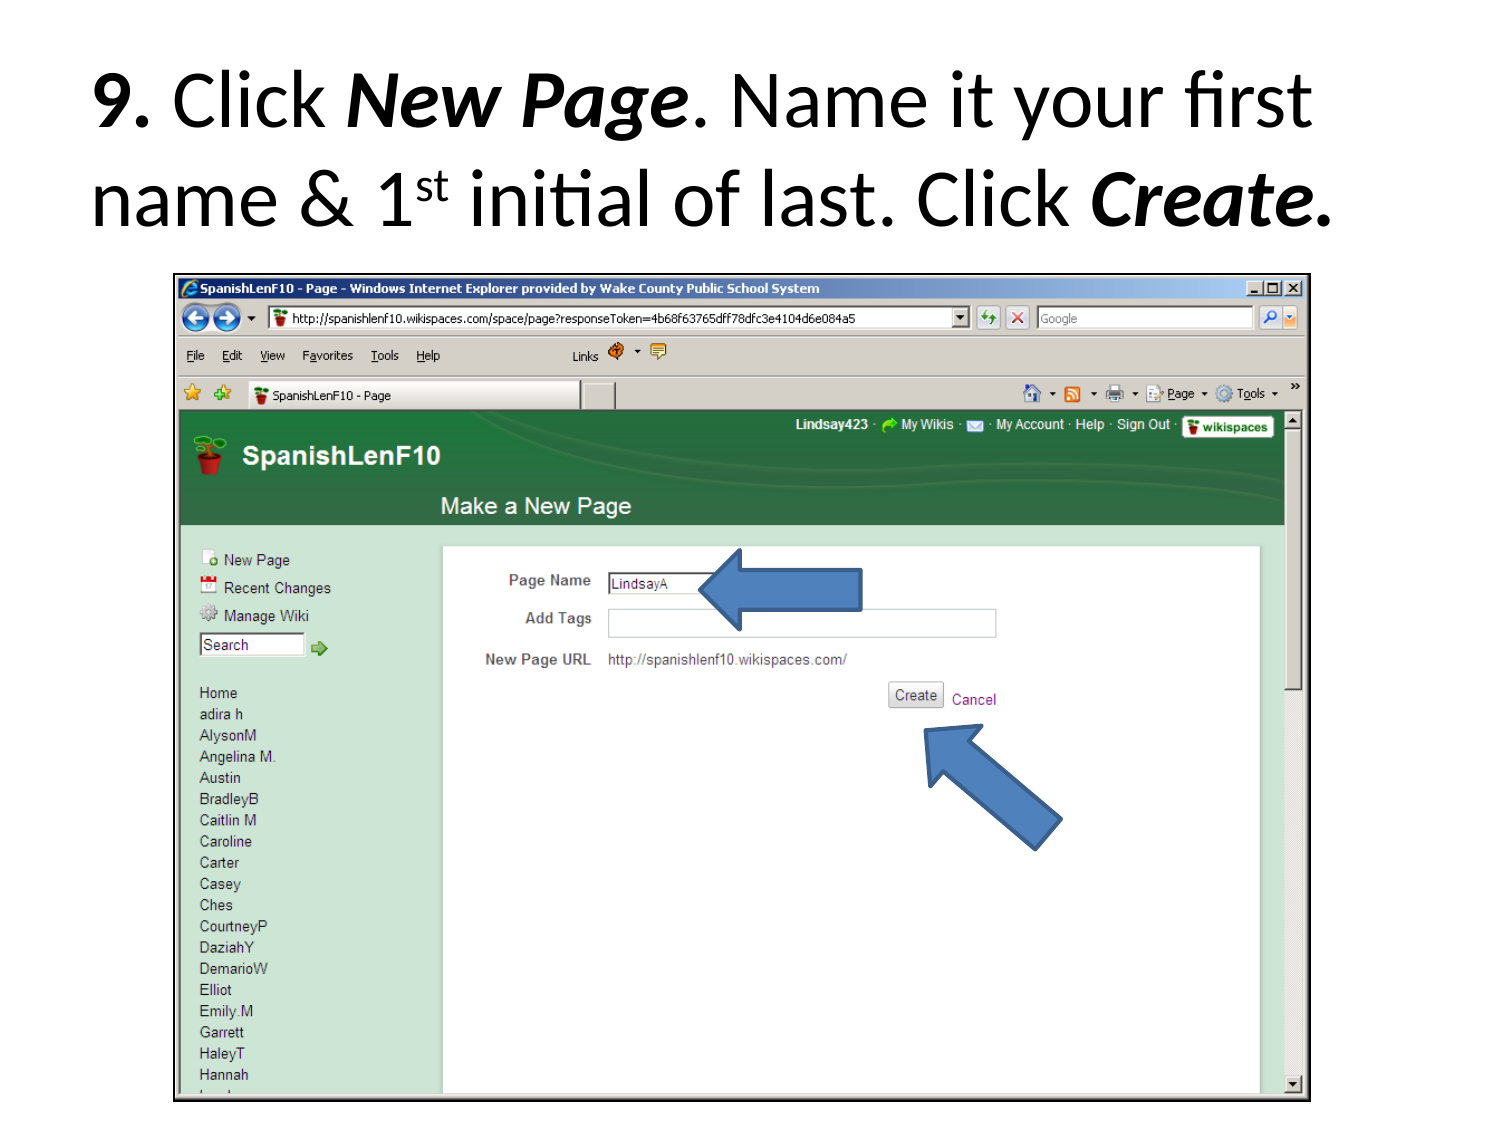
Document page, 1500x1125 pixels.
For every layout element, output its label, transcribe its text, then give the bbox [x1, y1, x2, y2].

title 9. Click New Page. Name it your first name & 1st initial of last. Click Create. [75, 0, 1425, 288]
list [174, 274, 1309, 1101]
